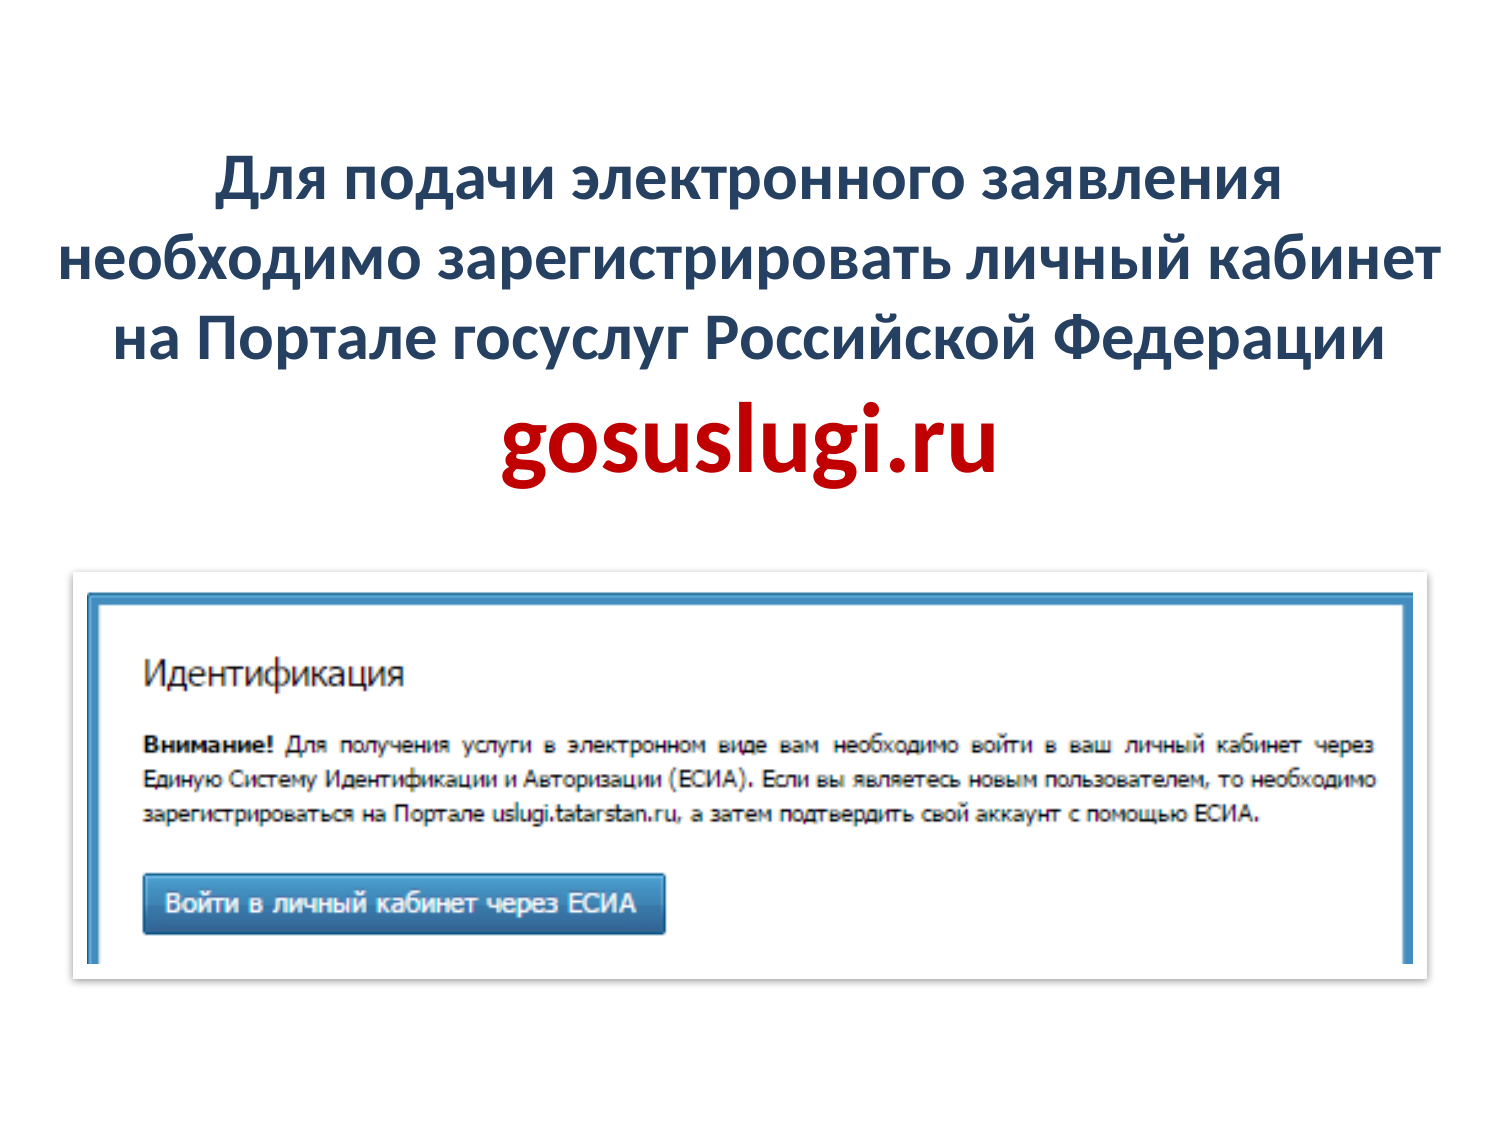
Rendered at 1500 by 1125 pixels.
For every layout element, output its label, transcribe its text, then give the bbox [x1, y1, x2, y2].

text_box Для подачи электронного заявления необходимо зарегистрировать личный кабинет на Портале госуслуг Российской Федерации gosuslugi.ru [41, 125, 1459, 500]
picture [86, 585, 1413, 965]
